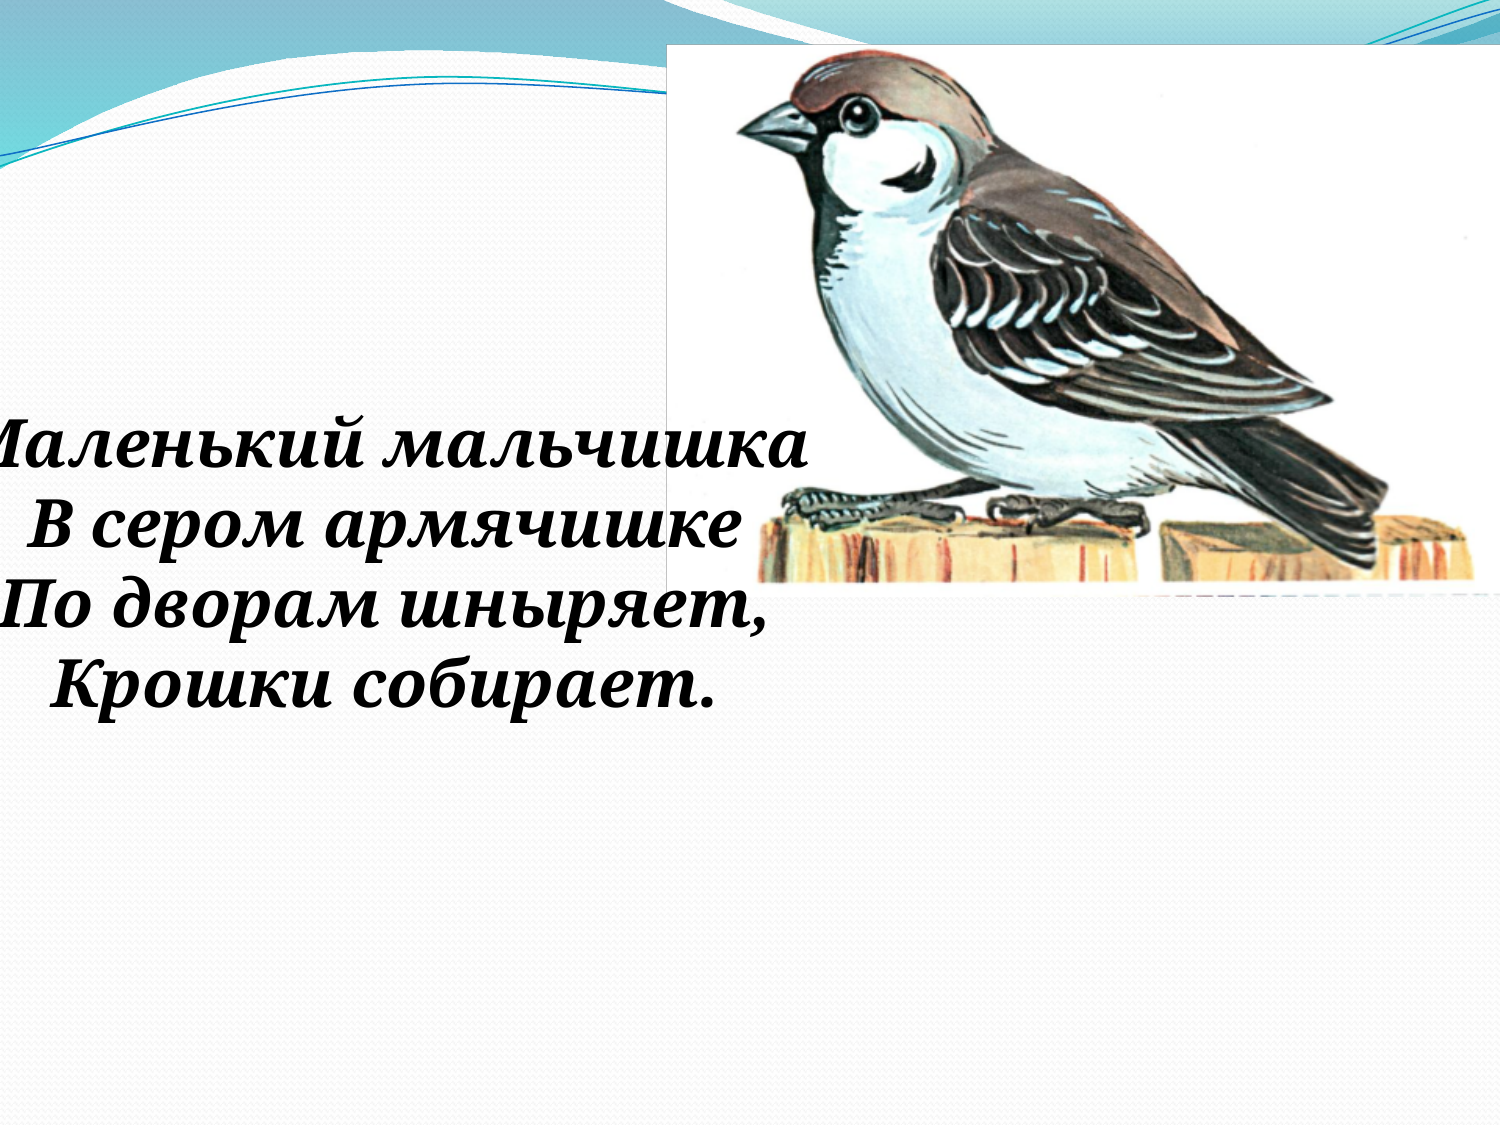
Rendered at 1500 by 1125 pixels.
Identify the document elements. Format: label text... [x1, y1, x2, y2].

text_box Маленький мальчишка В сером армячишке По дворам шныряет, Крошки собирает. [0, 393, 826, 728]
picture [665, 43, 1500, 598]
